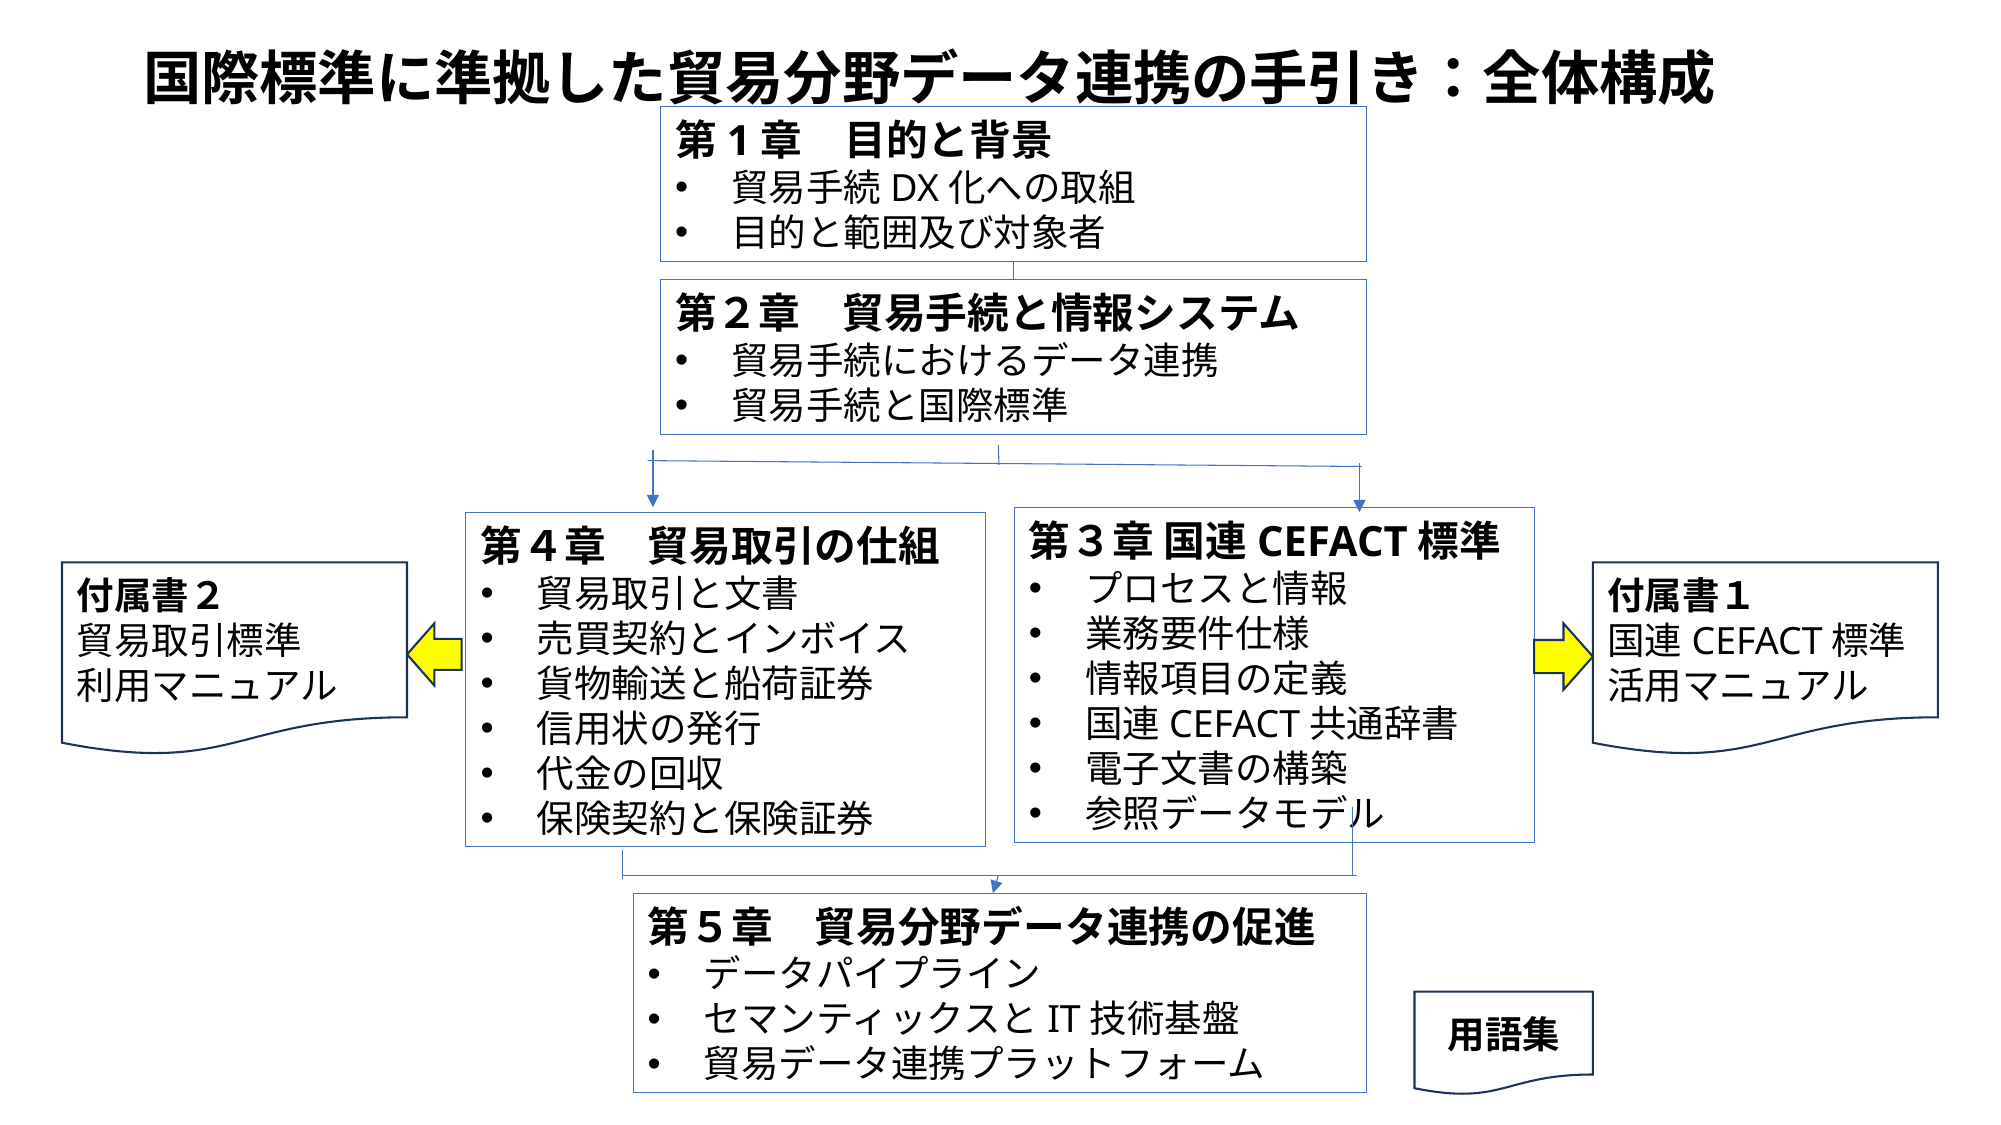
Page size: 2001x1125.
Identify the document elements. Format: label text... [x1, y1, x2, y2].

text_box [654, 460, 1362, 467]
text_box 第４章 貿易取引の仕組 貿易取引と文書 売買契約とインボイス 貨物輸送と船荷証券 信用状の発行 代金の回収 保険契約と保険証券 [465, 512, 986, 847]
text_box 第５章 貿易分野データ連携の促進 データパイプライン セマンティックスとIT技術基盤 貿易データ連携プラットフォーム [633, 893, 1367, 1093]
text_box 第３章 国連CEFACT標準 プロセスと情報 業務要件仕様 情報項目の定義 国連CEFACT共通辞書 電子文書の構築 参照データモデル [1014, 507, 1535, 843]
text_box 第２章 貿易手続と情報システム 貿易手続におけるデータ連携 貿易手続と国際標準 [660, 279, 1367, 435]
text_box 付属書２ 貿易取引標準 利用マニュアル [60, 561, 409, 755]
text_box 国際標準に準拠した貿易分野データ連携の手引き：全体構成 [128, 34, 1899, 120]
text_box [405, 620, 463, 689]
text_box 用語集 [1413, 990, 1594, 1095]
text_box 第1章 目的と背景 貿易手続DX化への取組 目的と範囲及び対象者 [660, 106, 1367, 262]
text_box 付属書１ 国連CEFACT標準 活用マニュアル [1591, 561, 1939, 755]
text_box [992, 876, 999, 894]
text_box [1533, 620, 1595, 693]
